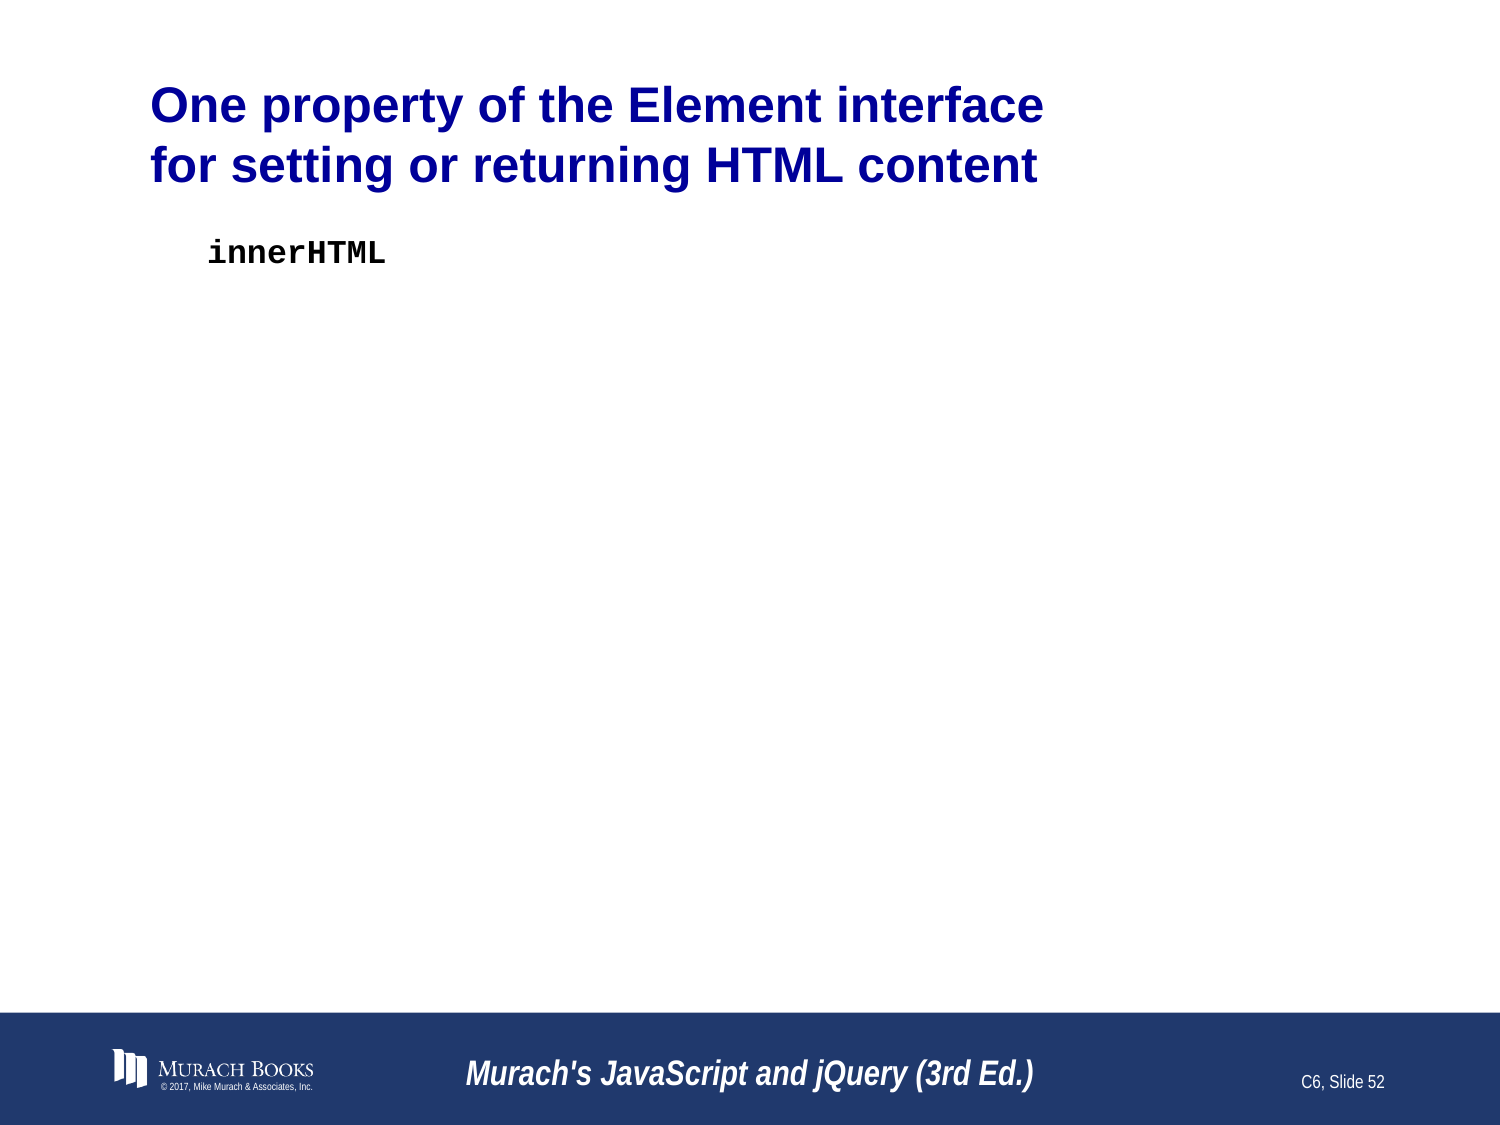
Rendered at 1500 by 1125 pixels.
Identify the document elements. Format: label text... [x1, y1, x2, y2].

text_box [149, 235, 1348, 1063]
title One property of the Element interface for setting or returning HTML content [150, 72, 1350, 194]
footer © 2017, Mike Murach & Associates, Inc. [12, 1025, 463, 1100]
slide_number C6, Slide 52 [1087, 1025, 1400, 1100]
slide_number Murach's JavaScript and jQuery (3rd Ed.) [463, 1072, 1050, 1100]
